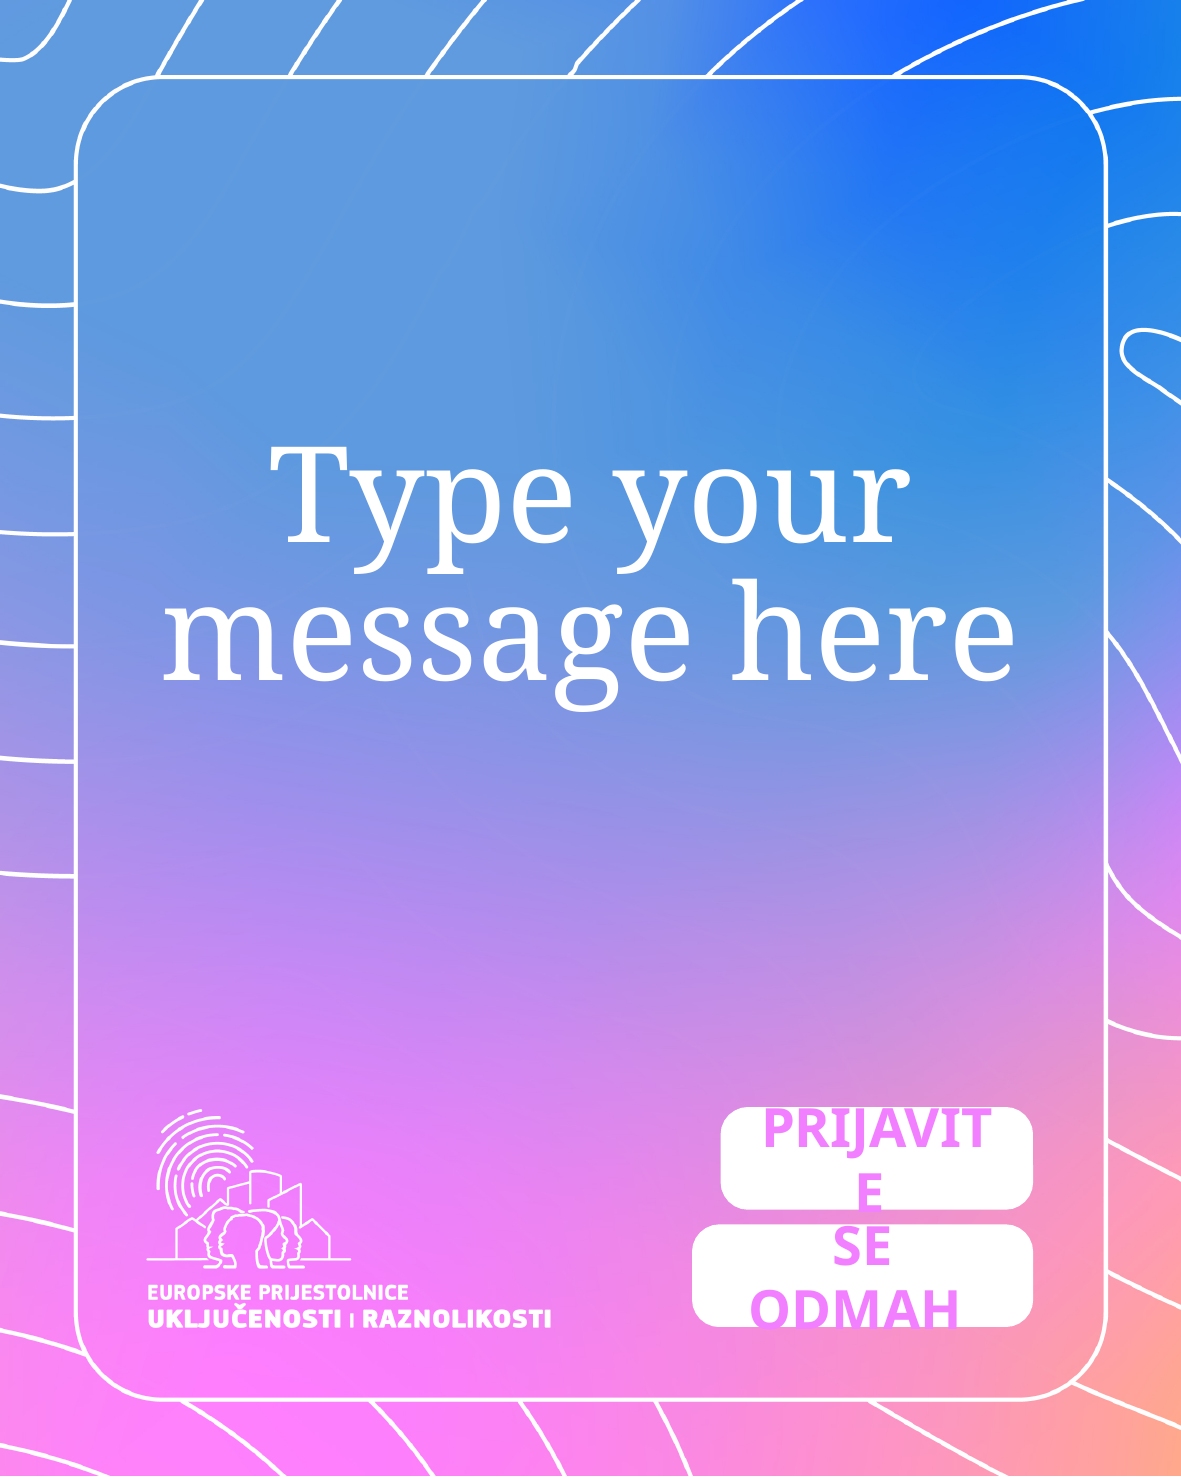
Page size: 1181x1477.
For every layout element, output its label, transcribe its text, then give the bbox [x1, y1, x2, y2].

text_box PRIJAVITE [734, 1121, 1019, 1196]
text_box SE ODMAH [706, 1238, 1020, 1313]
title Type your message here [88, 161, 1093, 977]
picture [0, 0, 1181, 1476]
